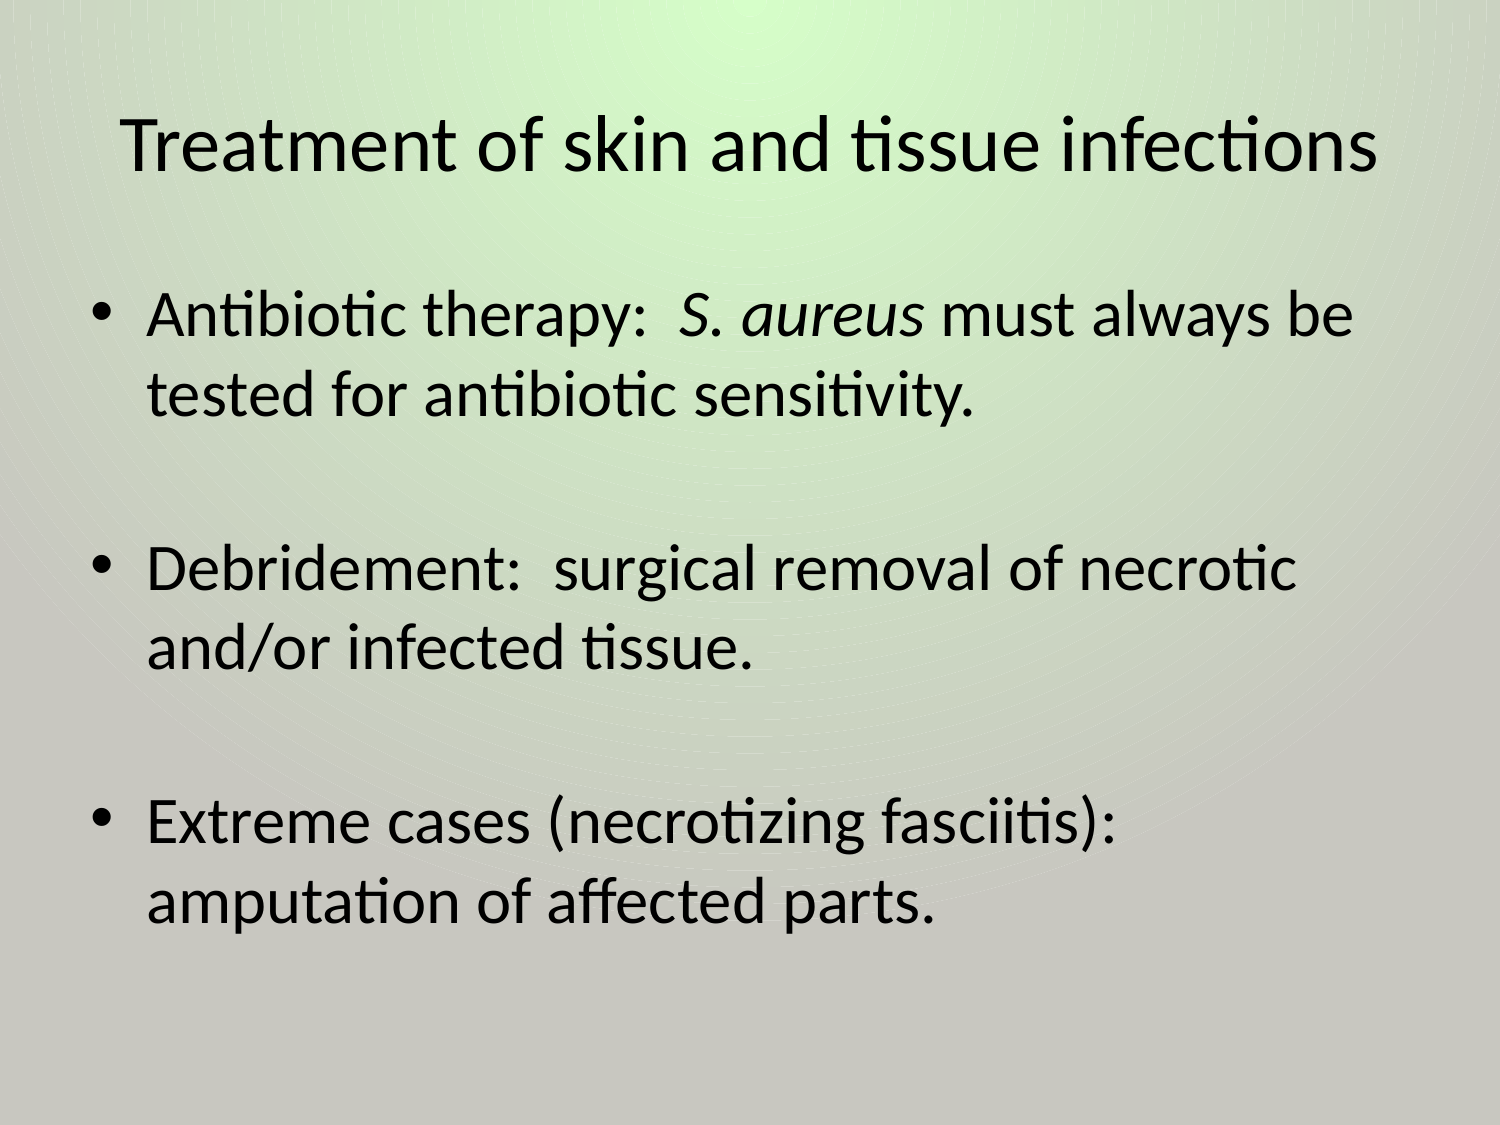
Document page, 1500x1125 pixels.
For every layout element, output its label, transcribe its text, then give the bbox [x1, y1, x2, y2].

list Antibiotic therapy: S. aureus must always be tested for antibiotic sensitivity. Debridement: surgical removal of necrotic and/or infected tissue. Extreme cases (necrotizing fasciitis): amputation of affected parts. [75, 262, 1425, 1005]
title Treatment of skin and tissue infections [75, 45, 1425, 233]
